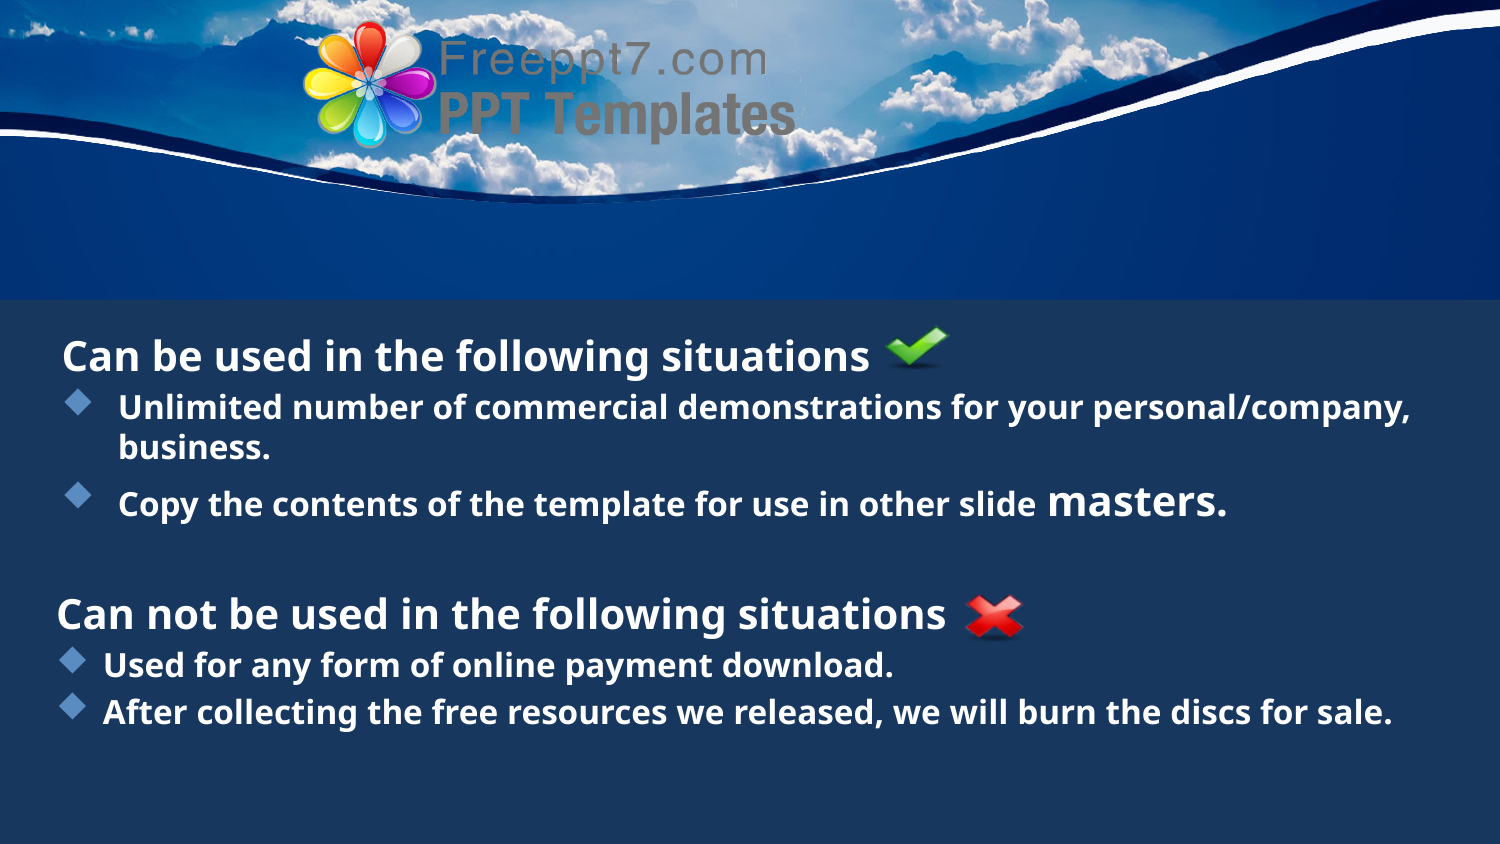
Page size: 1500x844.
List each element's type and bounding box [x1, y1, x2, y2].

text_box [0, 299, 1500, 844]
picture [0, 0, 1500, 299]
